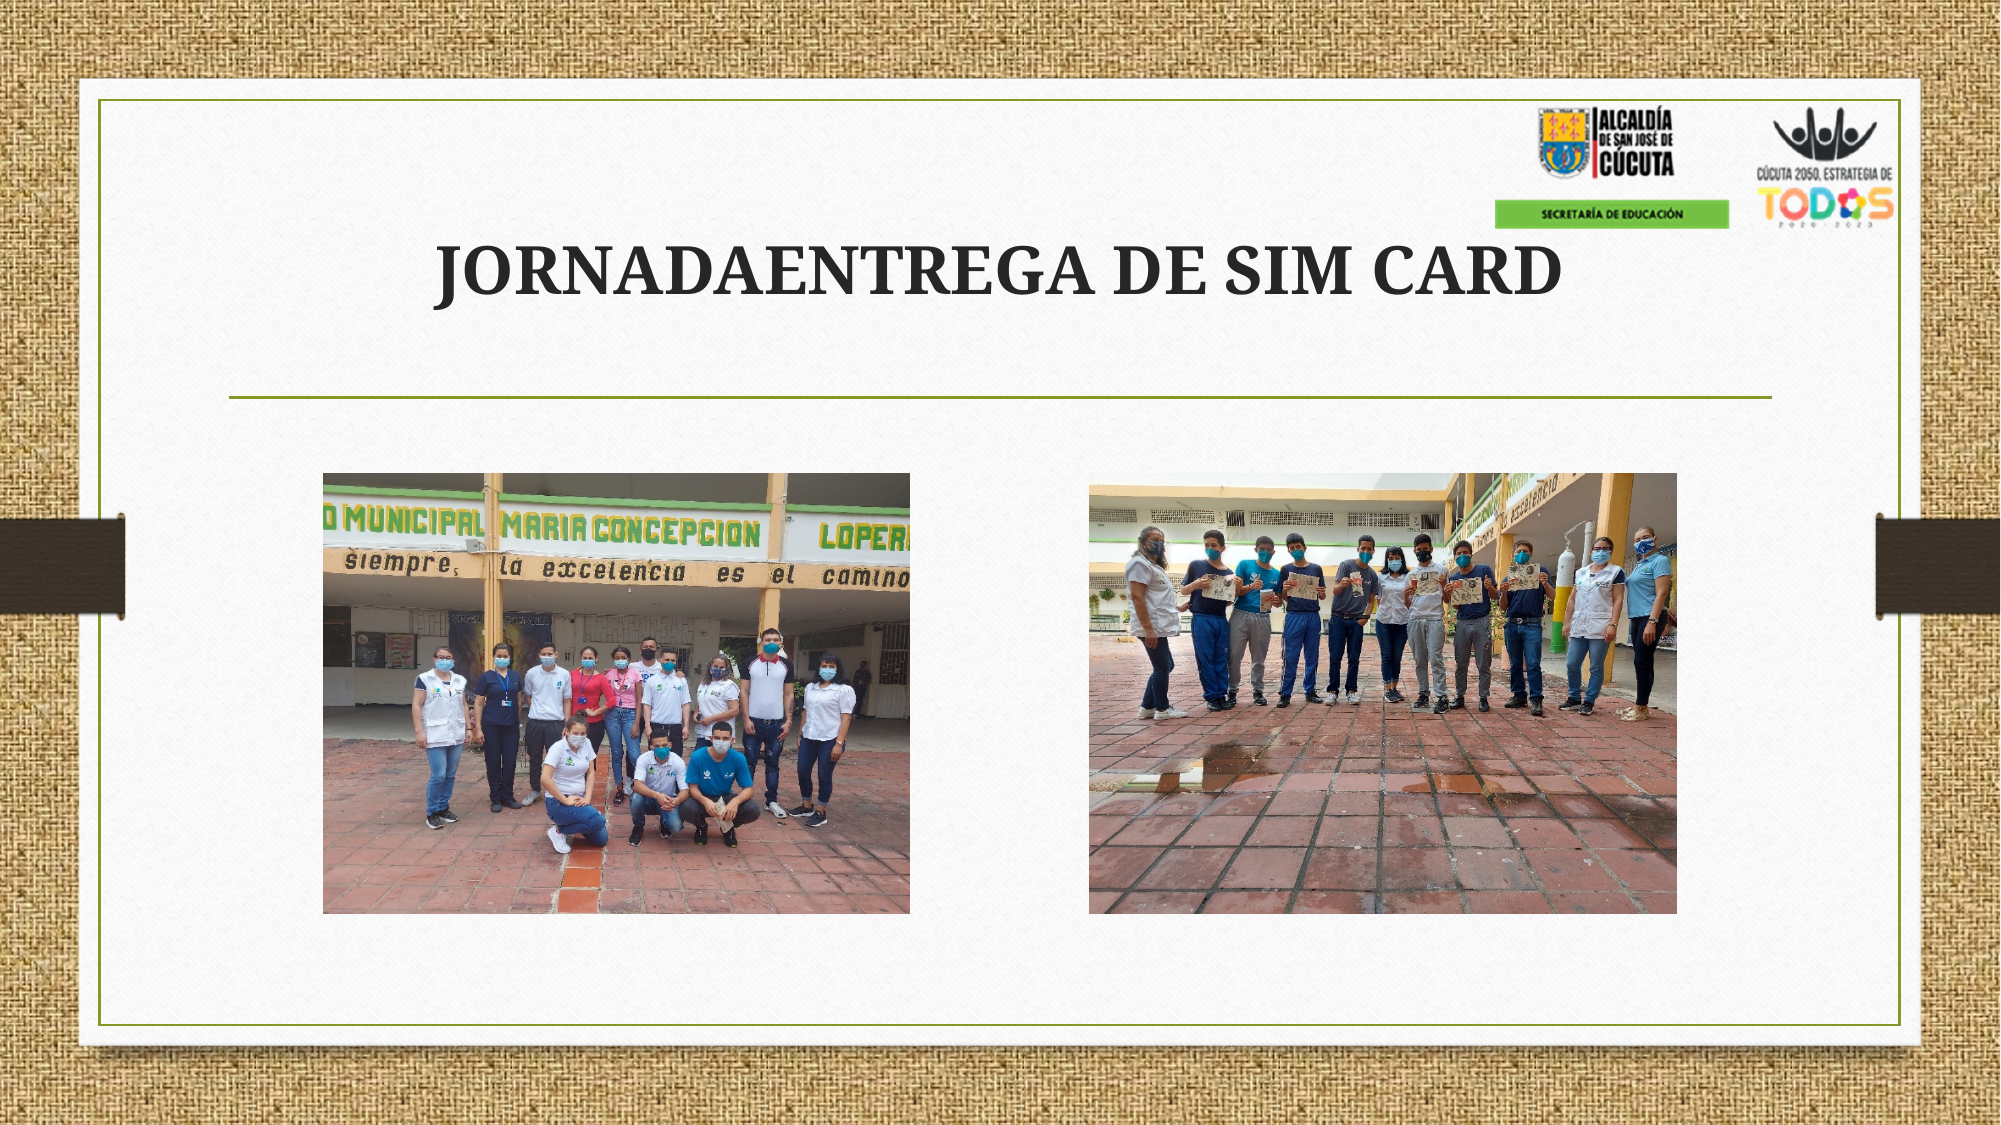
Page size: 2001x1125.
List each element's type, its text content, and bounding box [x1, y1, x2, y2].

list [323, 473, 911, 914]
title JORNADAENTREGA DE SIM CARD [212, 161, 1788, 375]
picture [0, 0, 2001, 1125]
